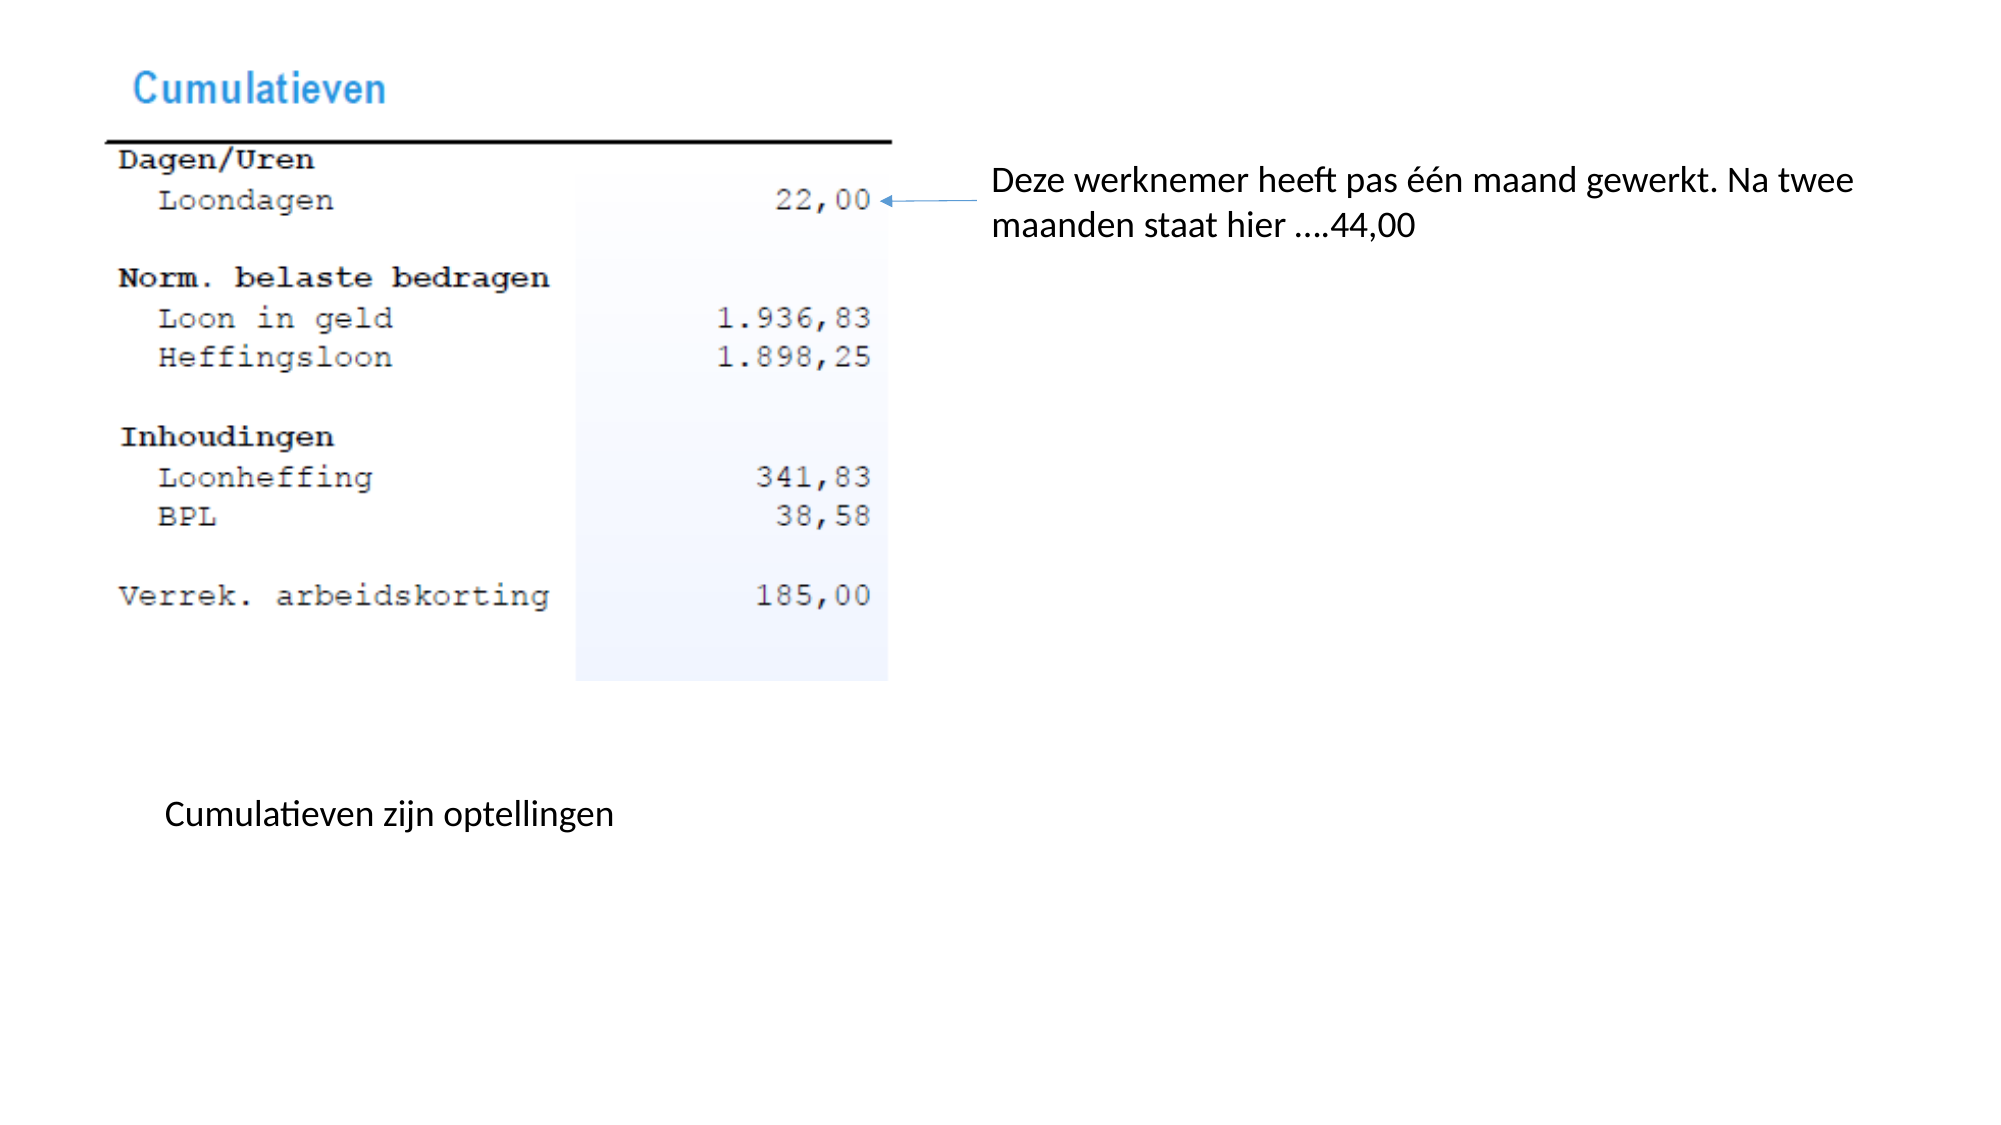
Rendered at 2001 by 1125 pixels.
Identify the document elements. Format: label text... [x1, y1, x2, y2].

text_box Cumulatieven zijn optellingen [149, 781, 1665, 841]
text_box Deze werknemer heeft pas één maand gewerkt. Na twee maanden staat hier ….44,00 [976, 148, 1941, 253]
picture [91, 61, 919, 681]
